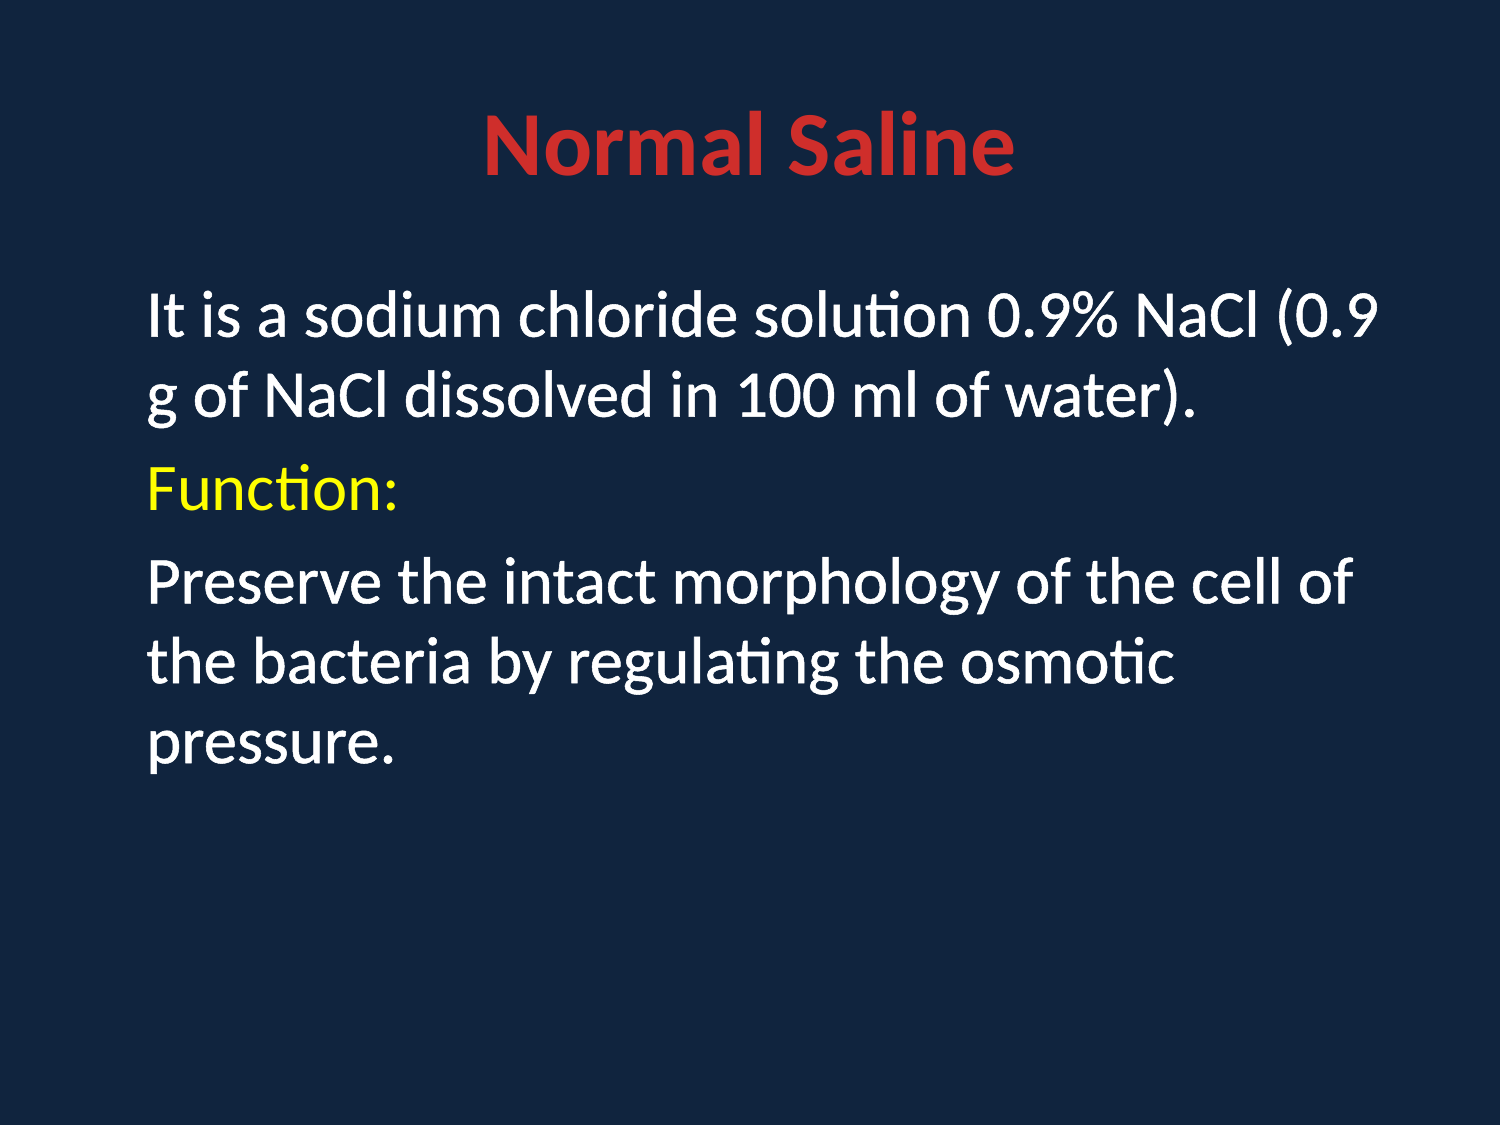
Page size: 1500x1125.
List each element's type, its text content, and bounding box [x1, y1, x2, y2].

list It is a sodium chloride solution 0.9% NaCl (0.9 g of NaCl dissolved in 100 ml of water). Function: Preserve the intact morphology of the cell of the bacteria by regulating the osmotic pressure. [75, 262, 1425, 1005]
title Normal Saline [75, 45, 1425, 233]
